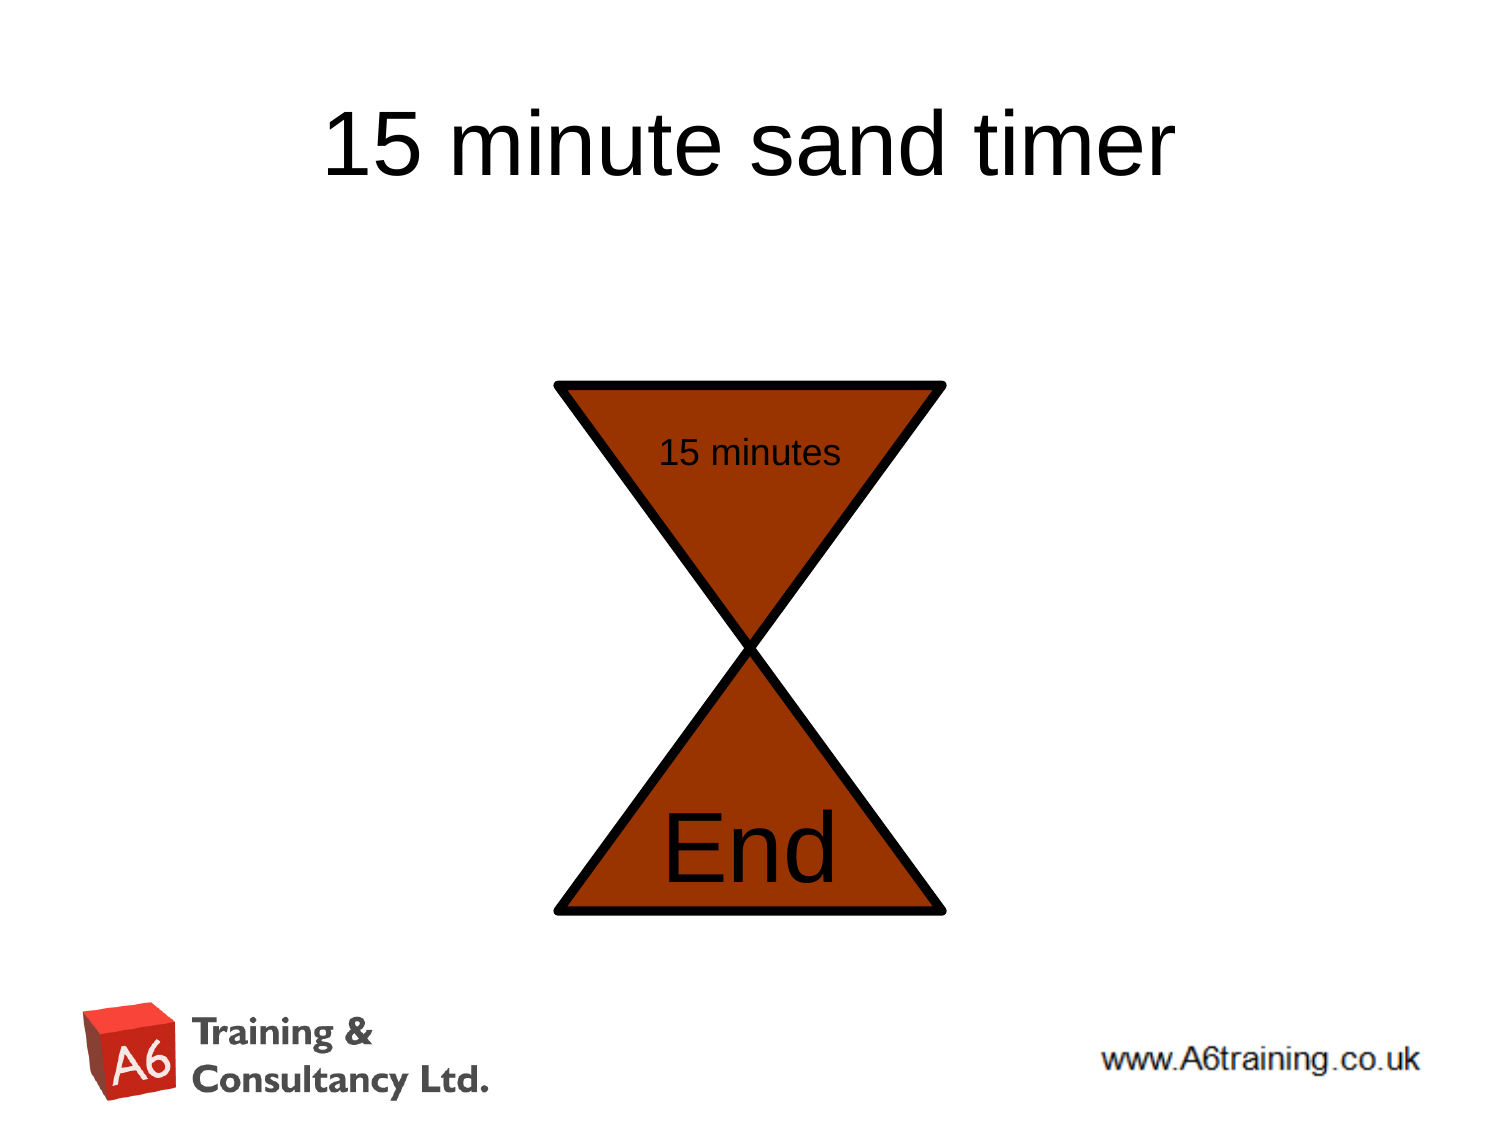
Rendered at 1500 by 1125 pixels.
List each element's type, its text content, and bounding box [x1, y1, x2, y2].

text_box End [646, 775, 854, 910]
picture [70, 978, 502, 1125]
text_box 15 minutes [643, 420, 857, 481]
text_box [556, 383, 944, 775]
title 15 minute sand timer [74, 44, 1426, 233]
text_box [556, 786, 944, 914]
picture [1080, 1023, 1436, 1104]
